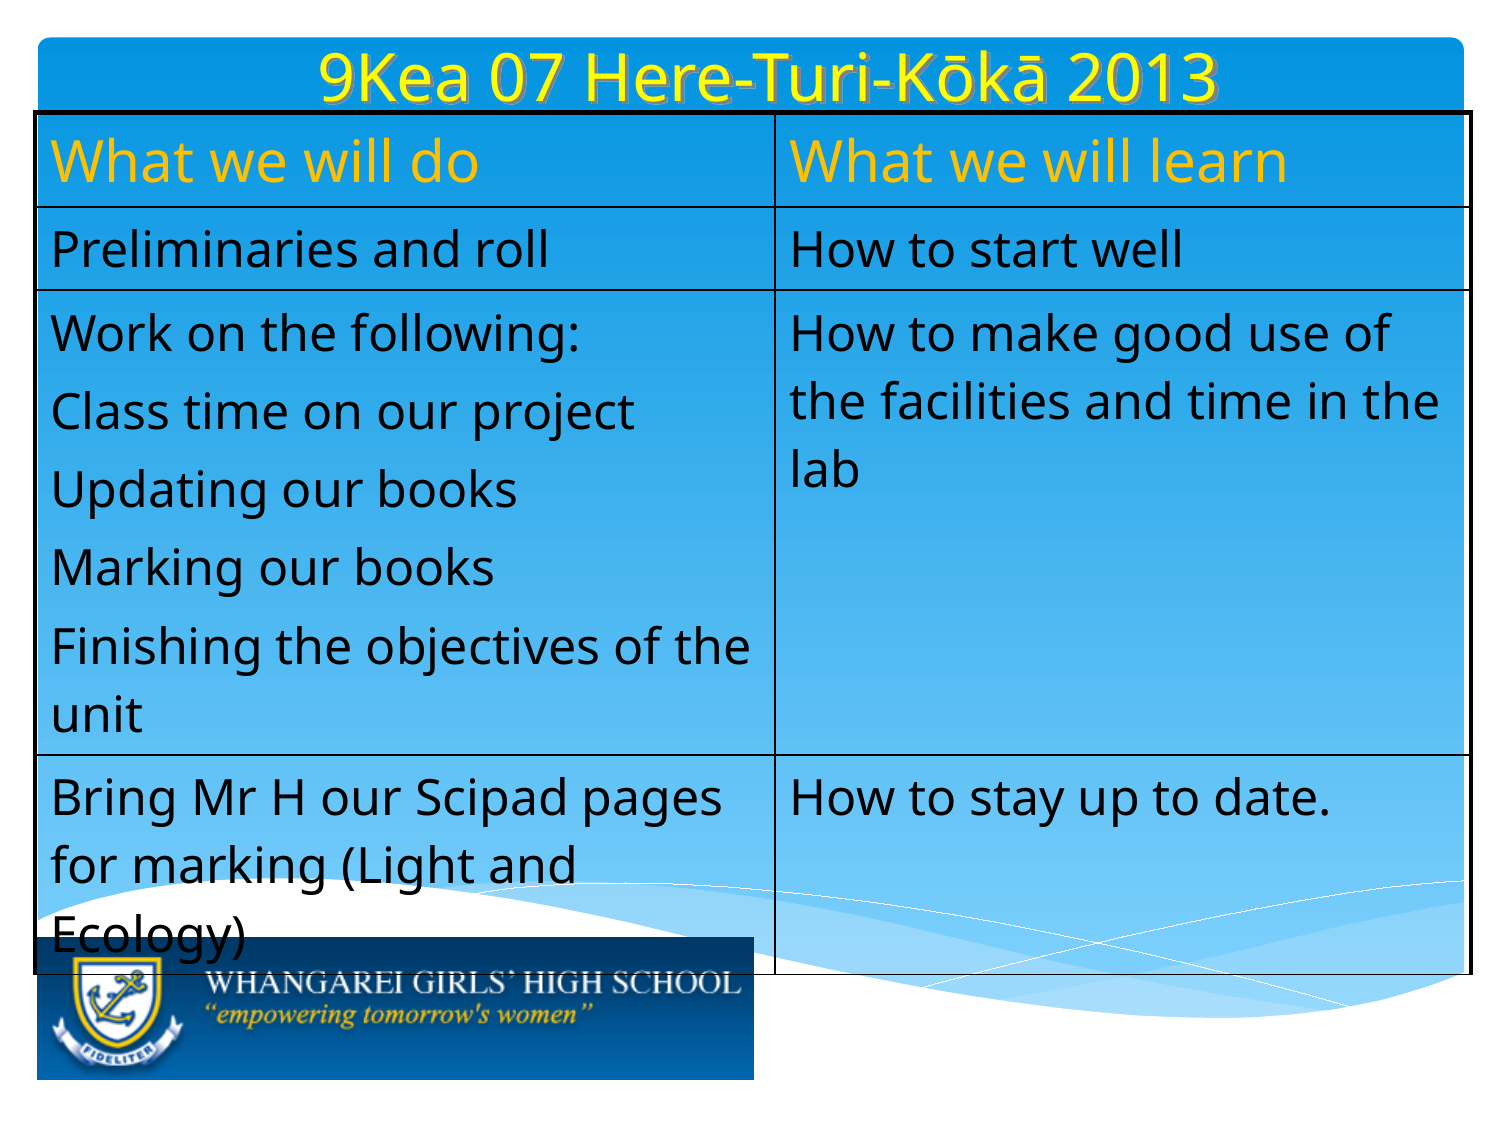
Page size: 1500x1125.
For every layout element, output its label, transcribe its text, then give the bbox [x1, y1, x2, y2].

table_cell How to stay up to date. [776, 756, 1469, 974]
table_header What we will do [37, 115, 774, 206]
text_box 9Kea 07 Here-Turi-Kōkā 2013 [162, 24, 1375, 110]
table_cell How to make good use of the facilities and time in the lab [776, 291, 1469, 754]
table_header What we will learn [776, 115, 1469, 206]
table_cell How to start well [776, 208, 1469, 289]
table_cell Work on the following: Class time on our project Updating our books Marking our books Finishing the objectives of the unit [37, 291, 774, 754]
table_cell Bring Mr H our Scipad pages for marking (Light and Ecology) [37, 756, 774, 974]
table_cell Preliminaries and roll [37, 208, 774, 289]
picture [37, 937, 754, 1080]
